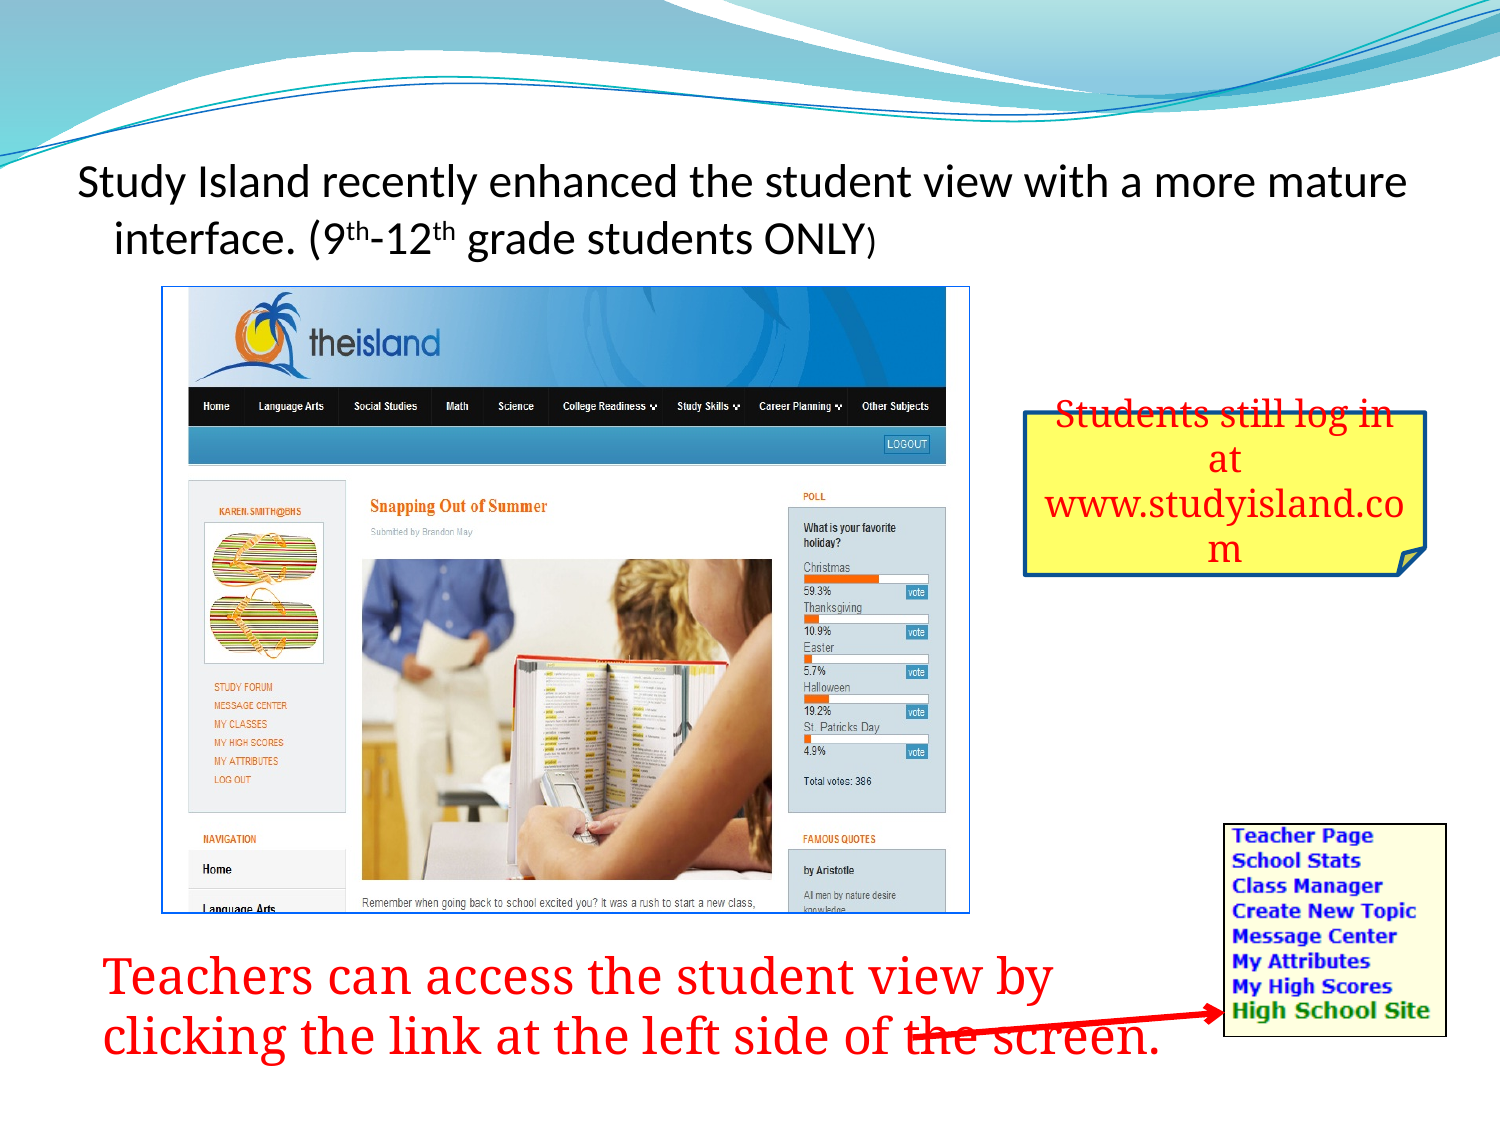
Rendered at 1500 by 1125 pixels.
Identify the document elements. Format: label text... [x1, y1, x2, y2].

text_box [912, 1012, 1226, 1038]
text_box Students still log in at www.studyisland.com [1022, 410, 1428, 578]
list Study Island recently enhanced the student view with a more mature interface. (9th-12th grade students ONLY) [62, 142, 1450, 863]
picture [1224, 824, 1446, 1037]
picture [162, 287, 970, 913]
text_box Teachers can access the student view by clicking the link at the left side of the screen. [87, 937, 1188, 1073]
